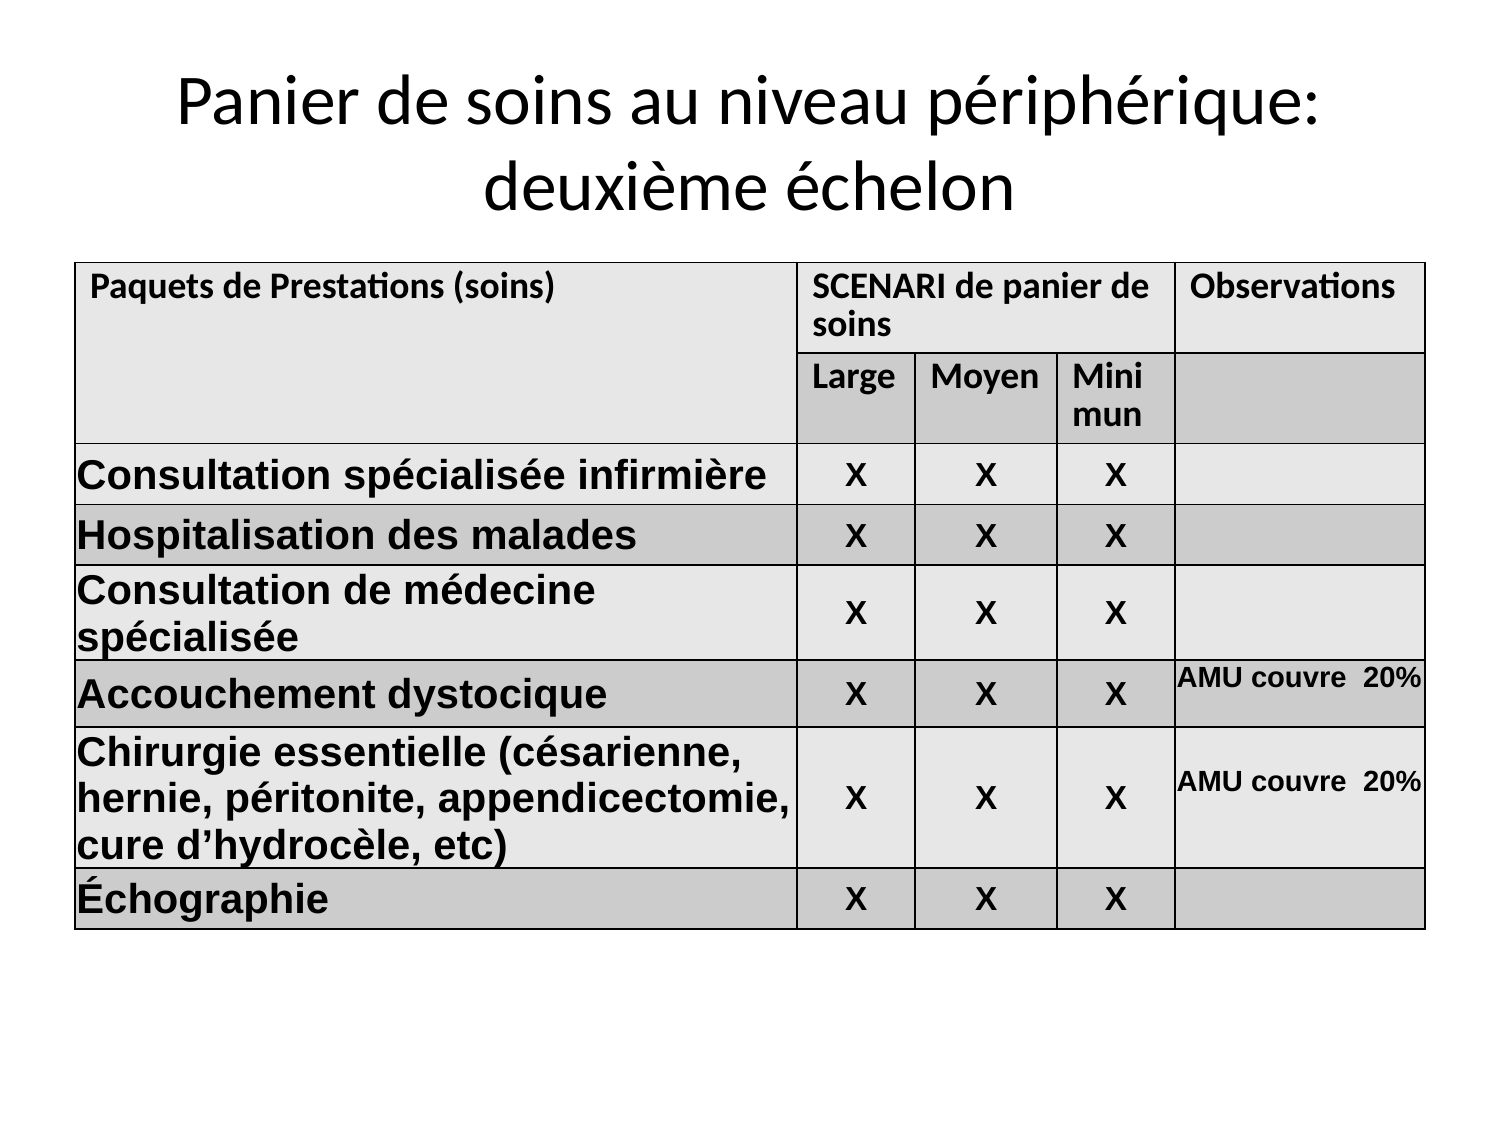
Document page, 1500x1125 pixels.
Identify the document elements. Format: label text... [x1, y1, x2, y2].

table_cell Échographie [76, 869, 796, 928]
table_cell Large [798, 354, 914, 443]
table_cell X [1058, 566, 1174, 659]
table_cell X [916, 661, 1056, 726]
table_cell X [916, 869, 1056, 928]
table_cell X [798, 728, 914, 867]
table_cell Hospitalisation des malades [76, 505, 796, 564]
table_cell Consultation de médecine spécialisée [76, 566, 796, 659]
table_cell Moyen [916, 354, 1056, 443]
table_cell AMU couvre 20% [1176, 661, 1424, 726]
table_cell X [916, 505, 1056, 564]
table_cell X [1058, 661, 1174, 726]
table_header SCENARI de panier de soins [798, 263, 1174, 352]
table_cell Chirurgie essentielle (césarienne, hernie, péritonite, appendicectomie, cure d’hydrocèle, etc) [76, 728, 796, 867]
table_cell [1176, 444, 1424, 504]
table_cell X [1058, 728, 1174, 867]
table_cell X [798, 444, 914, 504]
table_cell X [916, 566, 1056, 659]
table_cell [1176, 354, 1424, 443]
table_cell X [1058, 444, 1174, 504]
table_cell X [916, 444, 1056, 504]
table_cell Consultation spécialisée infirmière [76, 444, 796, 504]
table_cell [1176, 869, 1424, 928]
table_header Paquets de Prestations (soins) [76, 263, 796, 443]
table_header Observations [1176, 263, 1424, 352]
table_cell X [798, 869, 914, 928]
table_cell [1176, 505, 1424, 564]
table_cell X [798, 661, 914, 726]
table_cell X [798, 505, 914, 564]
title Panier de soins au niveau périphérique: deuxième échelon [75, 45, 1425, 233]
table_cell X [1058, 505, 1174, 564]
table_cell [1176, 566, 1424, 659]
table_cell AMU couvre 20% [1176, 728, 1424, 867]
table_cell X [798, 566, 914, 659]
table_cell Minimun [1058, 354, 1174, 443]
table_cell X [916, 728, 1056, 867]
table_cell X [1058, 869, 1174, 928]
table_cell Accouchement dystocique [76, 661, 796, 726]
